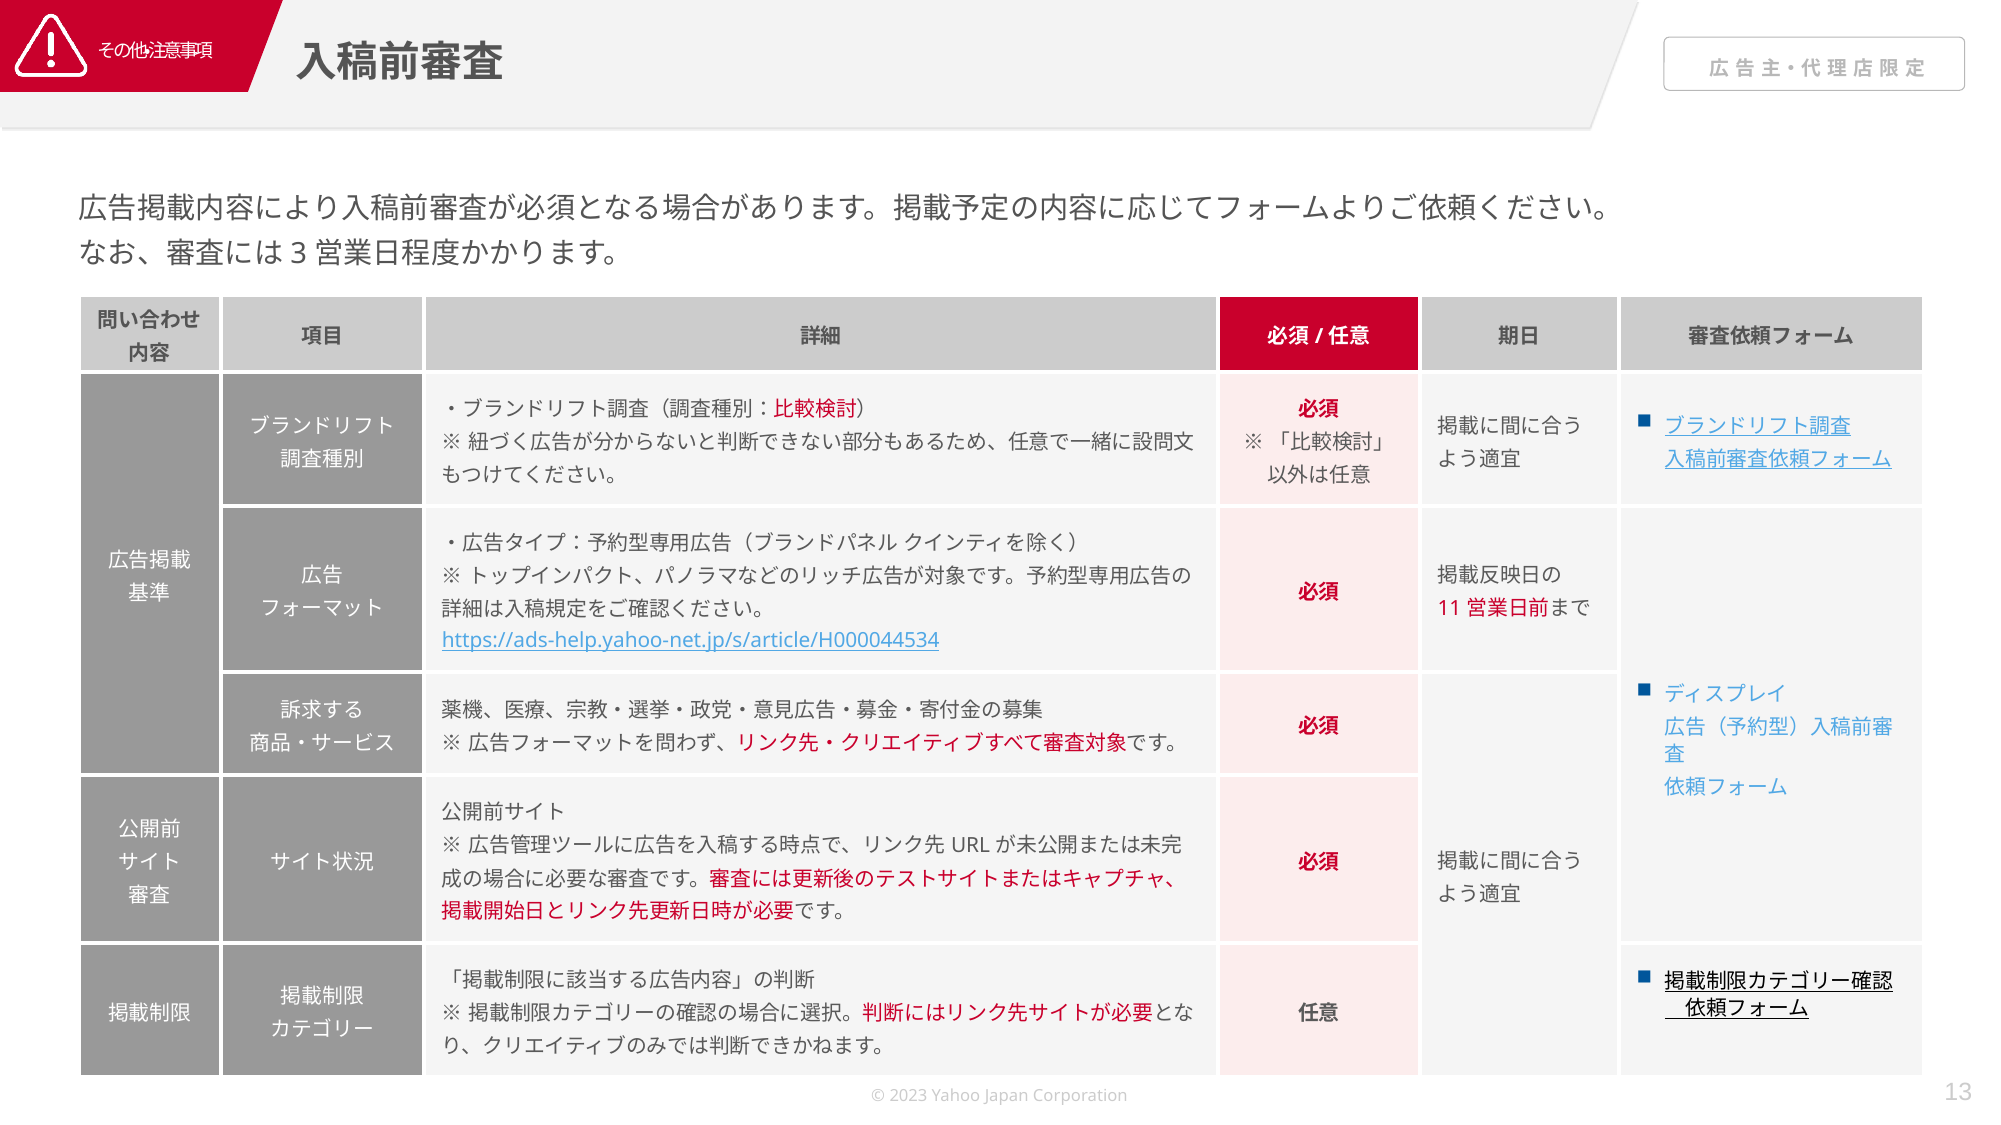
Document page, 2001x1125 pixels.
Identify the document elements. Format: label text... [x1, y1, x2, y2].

table_cell ブランドリフト 調査種別 [223, 374, 422, 504]
table_cell 掲載に間に合うよう適宜 [1422, 674, 1617, 1075]
table_cell 必須 [1220, 674, 1418, 773]
table_cell 掲載制限 カテゴリー [223, 945, 422, 1075]
table_cell 必須 [1220, 508, 1418, 670]
list その他・注意事項 [97, 13, 240, 81]
table_cell 掲載反映日の 11営業日前まで [1422, 508, 1617, 670]
table_cell 必須 ※「比較検討」 以外は任意 [1220, 374, 1418, 504]
table_cell 「掲載制限に該当する広告内容」の判断 ※掲載制限カテゴリーの確認の場合に選択。判断にはリンク先サイトが必要となり、クリエイティブのみでは判断できかねます。 [426, 945, 1216, 1075]
table_header 詳細 [426, 297, 1216, 370]
table_cell 必須 [1220, 777, 1418, 941]
table_header 審査依頼フォーム [1621, 297, 1922, 370]
table_cell 広告 フォーマット [223, 508, 422, 670]
table_cell ・広告タイプ：予約型専用広告（ブランドパネル クインティを除く） ※トップインパクト、パノラマなどのリッチ広告が対象です。予約型専用広告の詳細は入稿規定をご確認ください。 https://ads-help.yahoo-net.jp/s/article/H000044534 [426, 508, 1216, 670]
table_cell 薬機、医療、宗教・選挙・政党・意見広告・募金・寄付金の募集 ※広告フォーマットを問わず、リンク先・クリエイティブすべて審査対象です。 [426, 674, 1216, 773]
table_cell 公開前 サイト 審査 [81, 777, 219, 941]
table_cell ブランドリフト調査 入稿前審査依頼フォーム [1621, 374, 1922, 504]
table_cell サイト状況 [223, 777, 422, 941]
table_header 期日 [1422, 297, 1617, 370]
table_cell ディスプレイ広告（予約型）入稿前審査依頼フォーム [1621, 508, 1922, 941]
table_cell 訴求する 商品・サービス [223, 674, 422, 773]
text_box 広告掲載内容により入稿前審査が必須となる場合があります。掲載予定の内容に応じてフォームよりご依頼ください。 なお、審査には3営業日程度かかります。 [78, 178, 1922, 270]
table_cell 公開前サイト ※広告管理ツールに広告を入稿する時点で、リンク先URLが未公開または未完成の場合に必要な審査です。審査には更新後のテストサイトまたはキャプチャ、掲載開始日とリンク先更新日時が必要です。 [426, 777, 1216, 941]
table_cell ・ブランドリフト調査（調査種別：比較検討） ※紐づく広告が分からないと判断できない部分もあるため、任意で一緒に設問文もつけてください。 [426, 374, 1216, 504]
table_header 問い合わせ 内容 [81, 297, 219, 370]
table_header 必須/任意 [1220, 297, 1418, 370]
table_cell 任意 [1220, 945, 1418, 1075]
table_cell 掲載制限 [81, 945, 219, 1075]
table_cell 掲載に間に合うよう適宜 [1422, 374, 1617, 504]
table_header 項目 [223, 297, 422, 370]
table_cell 広告掲載 基準 [81, 374, 219, 773]
text_box 入稿前審査 [295, 31, 1631, 87]
table_cell 掲載制限カテゴリー確認 依頼フォーム [1621, 945, 1922, 1075]
picture [8, 4, 92, 87]
